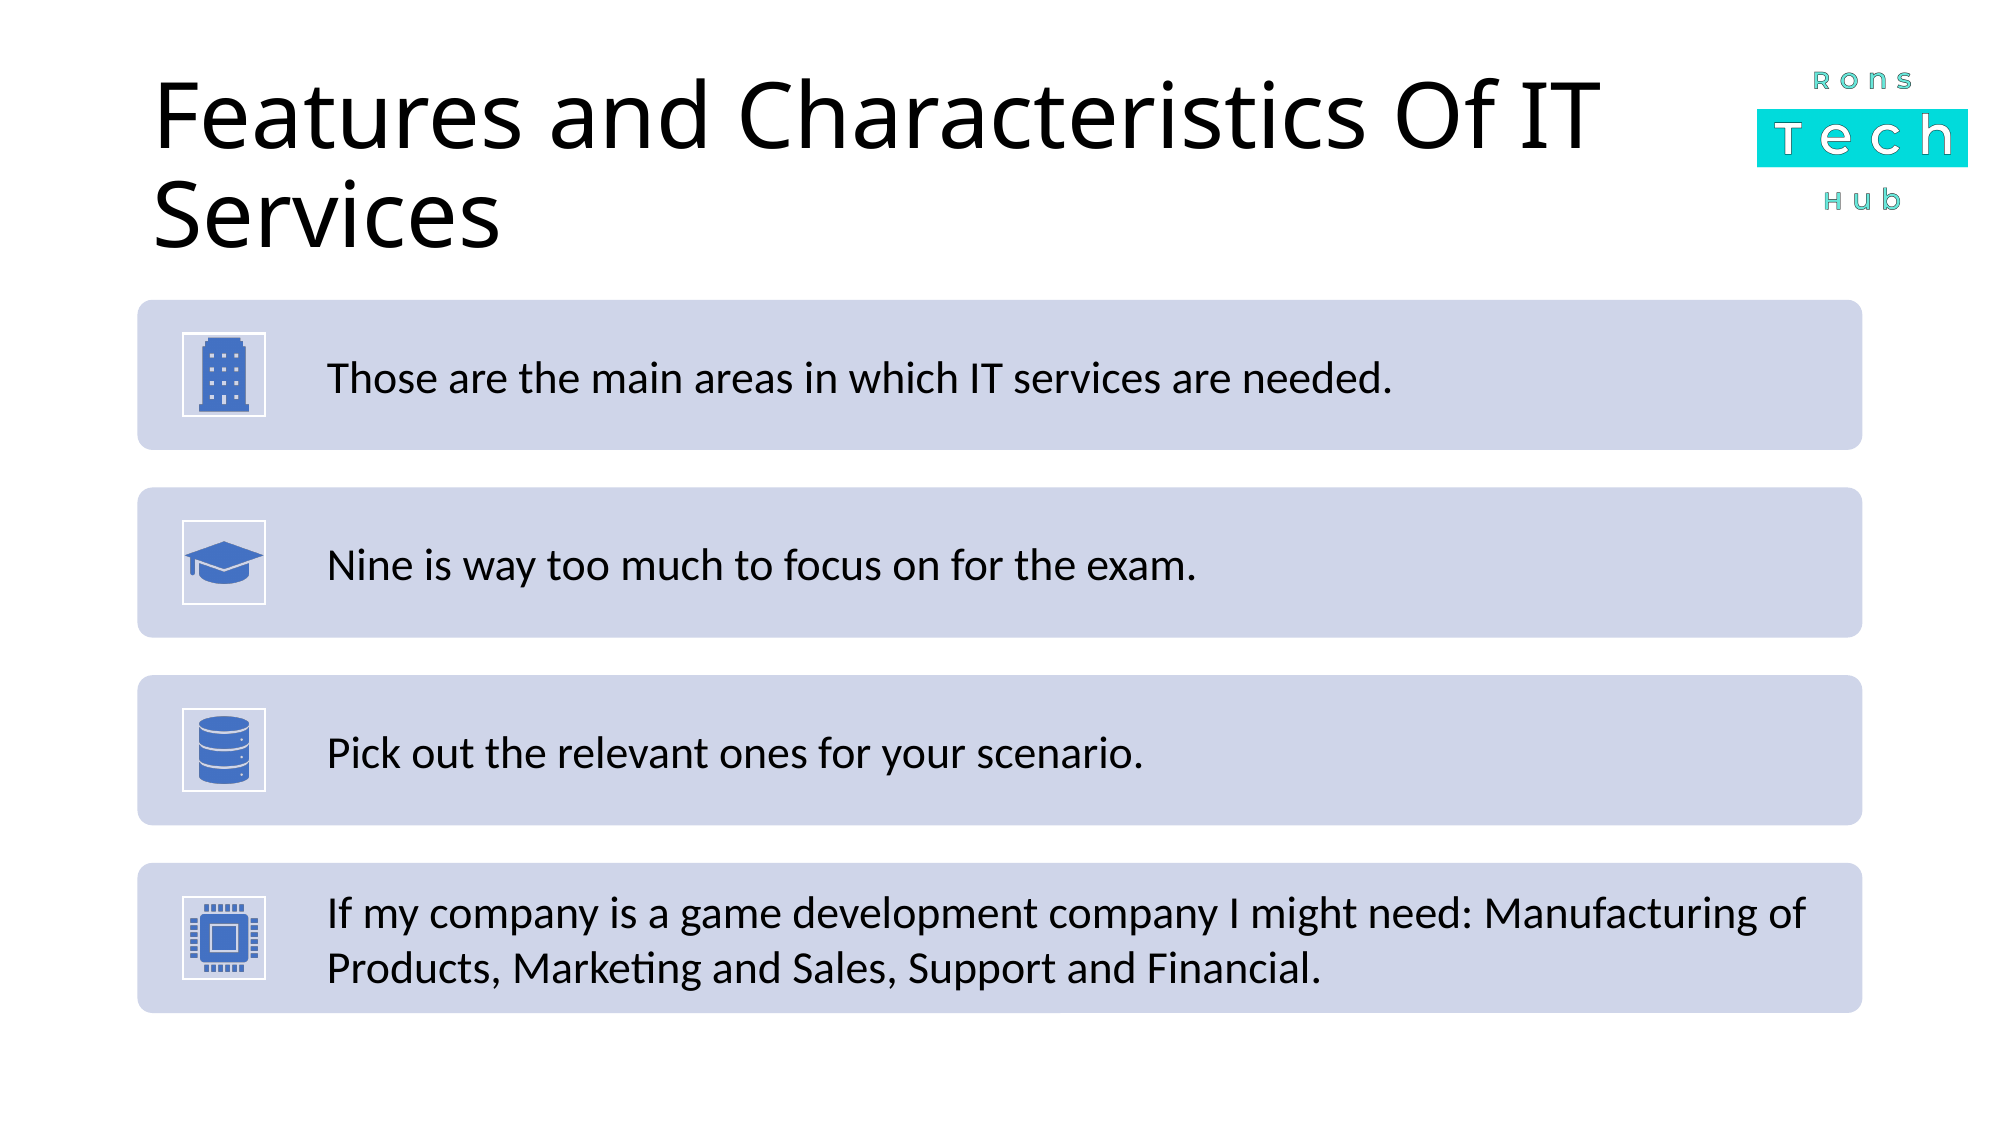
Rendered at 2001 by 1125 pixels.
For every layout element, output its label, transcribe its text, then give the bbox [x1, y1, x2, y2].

picture [1757, 31, 1968, 245]
title Features and Characteristics Of IT Services [137, 59, 1863, 278]
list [137, 299, 1863, 1014]
